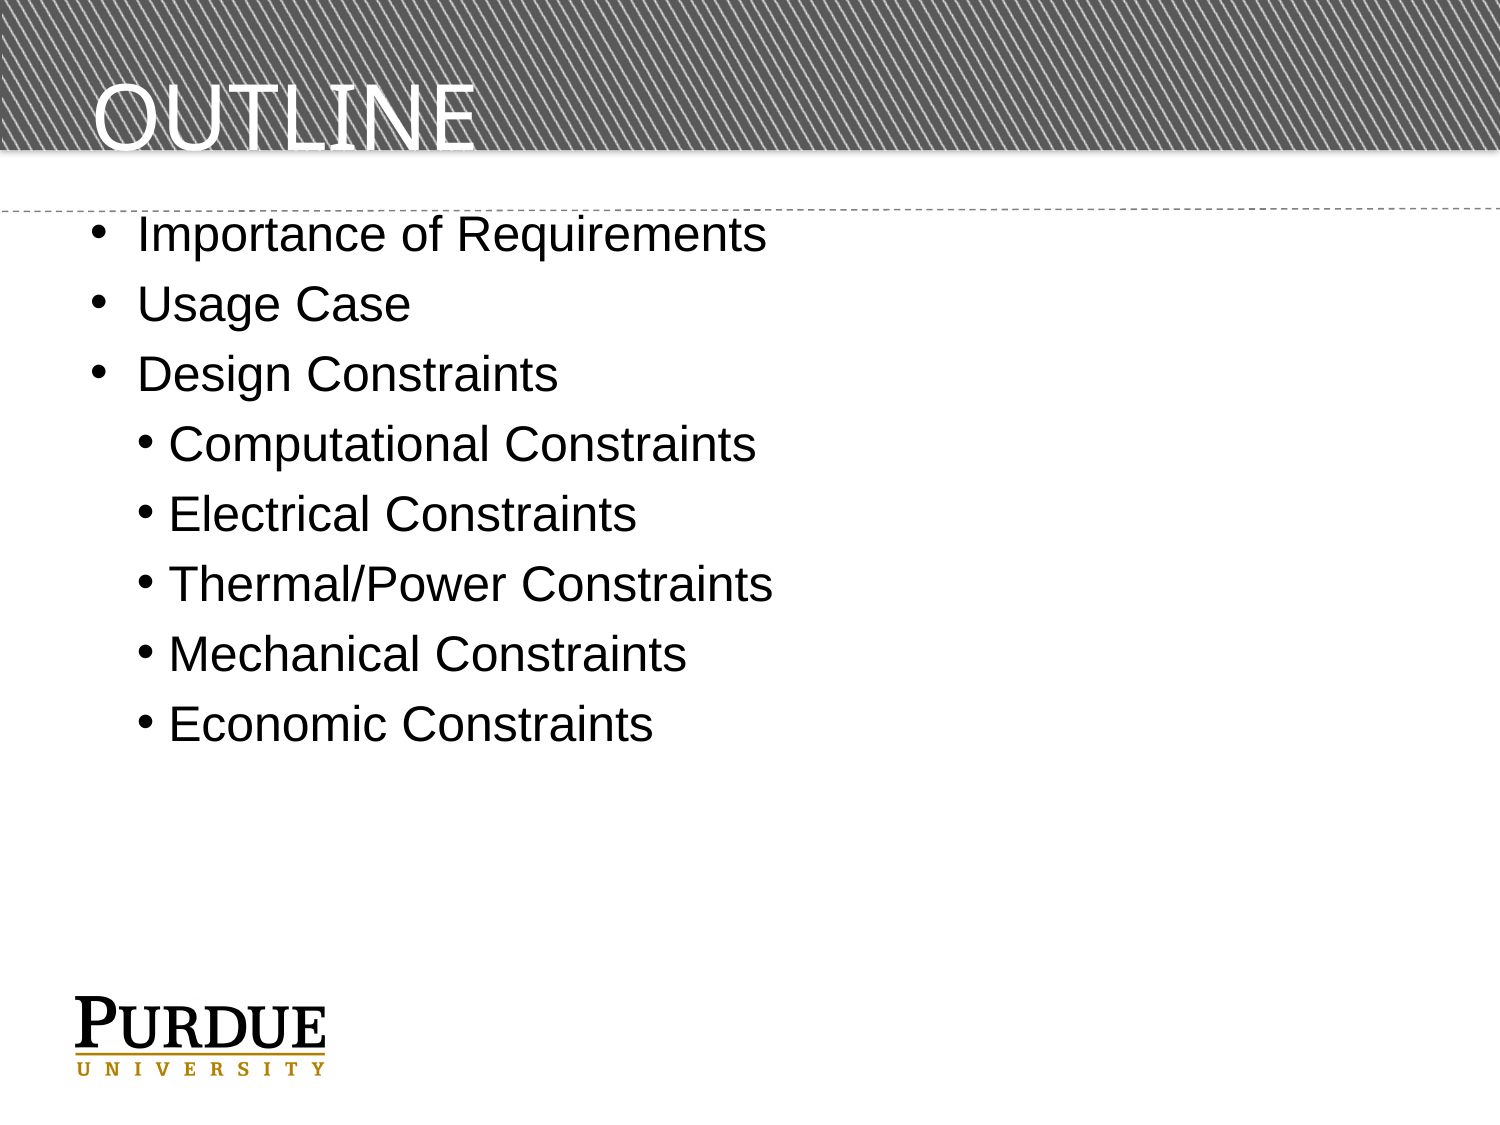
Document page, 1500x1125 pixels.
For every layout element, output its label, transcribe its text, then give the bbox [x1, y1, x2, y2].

list Importance of Requirements Usage Case Design Constraints Computational Constraints Electrical Constraints Thermal/Power Constraints Mechanical Constraints Economic Constraints [75, 193, 1427, 974]
picture [75, 996, 325, 1076]
title Outline [75, 51, 1427, 175]
